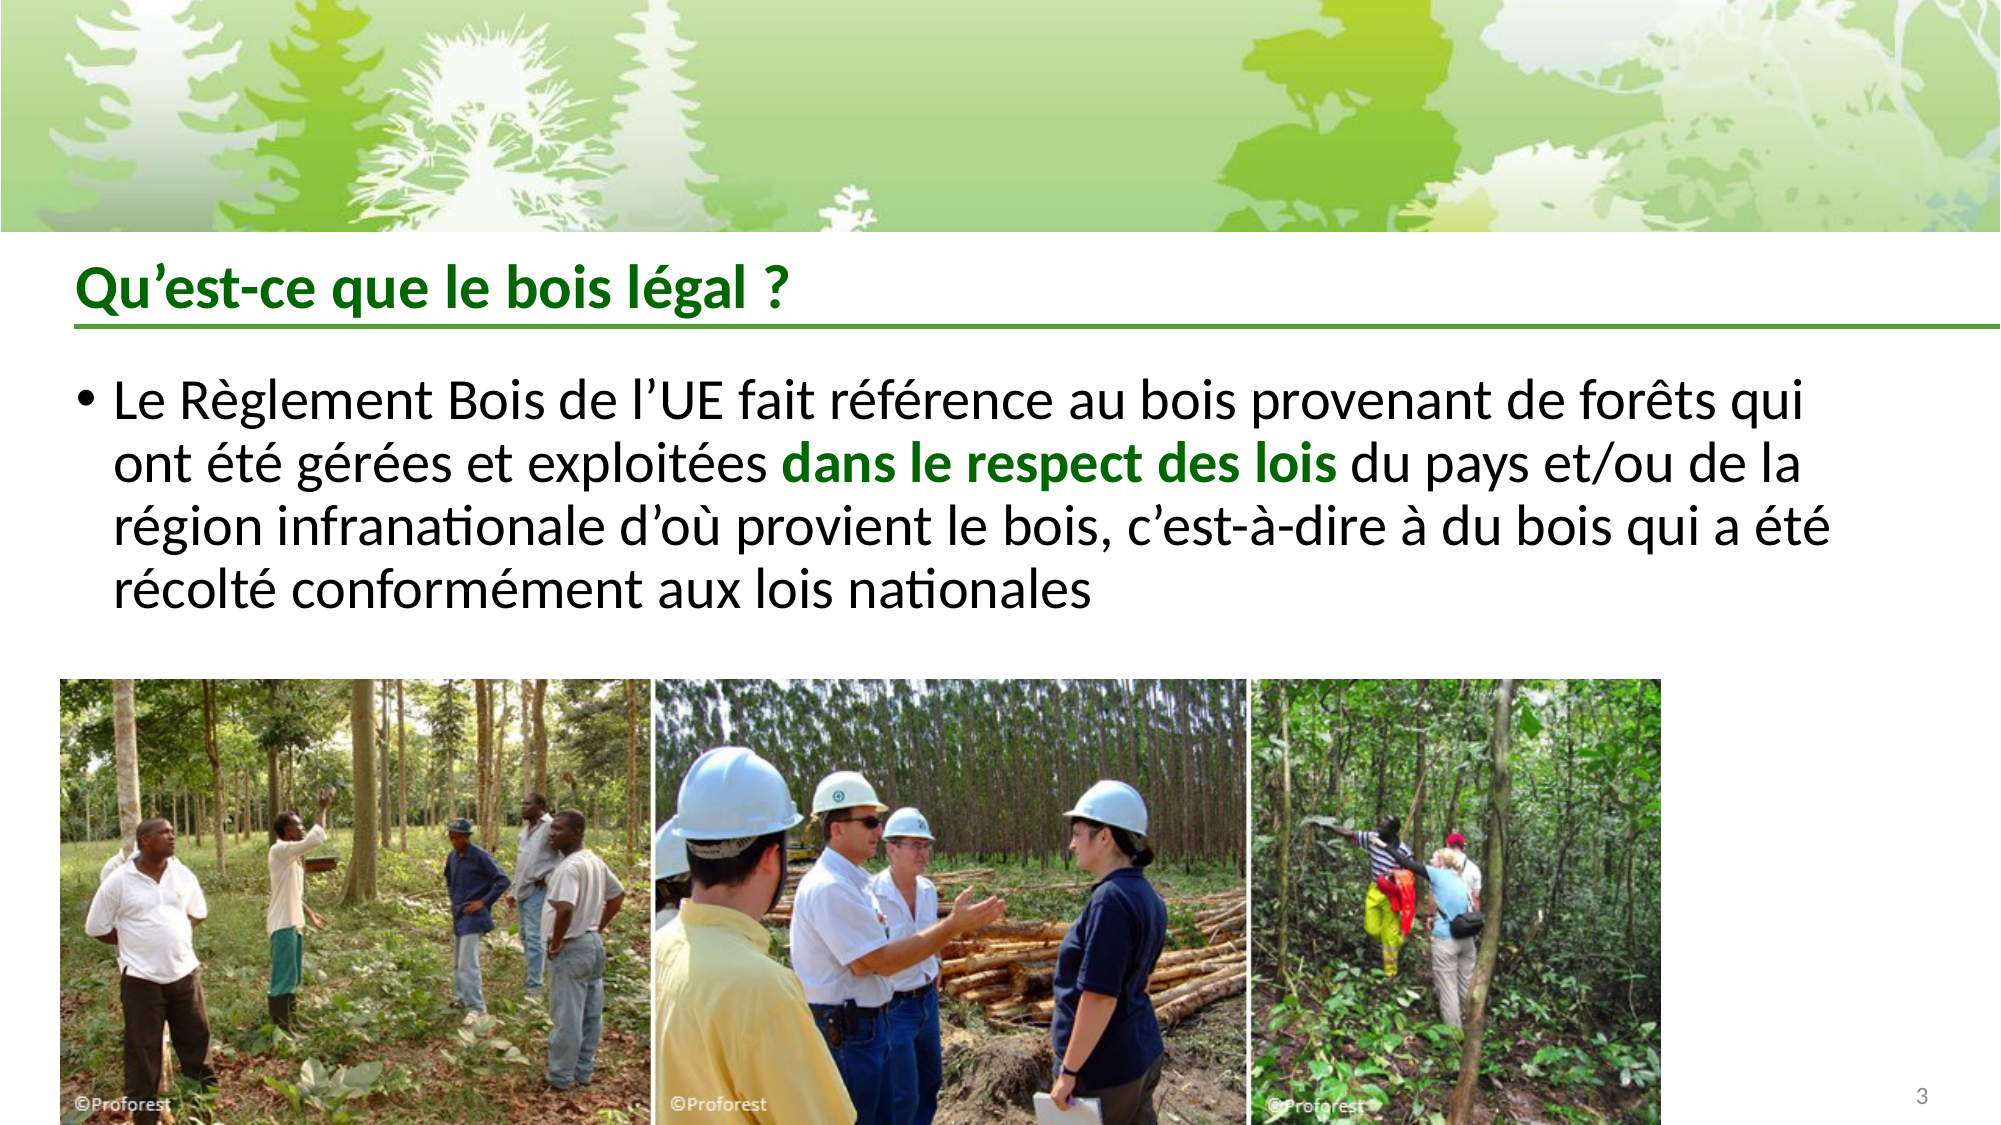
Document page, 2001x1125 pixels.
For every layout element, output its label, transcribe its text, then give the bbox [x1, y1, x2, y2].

list Le Règlement Bois de l’UE fait référence au bois provenant de forêts qui ont été gérées et exploitées dans le respect des lois du pays et/ou de la région infranationale d’où provient le bois, c’est-à-dire à du bois qui a été récolté conformément aux lois nationales [60, 362, 1895, 1065]
picture [60, 679, 1661, 1125]
slide_number 3 [1661, 1065, 1944, 1125]
picture [0, 0, 2000, 232]
title Qu’est-ce que le bois légal ? [60, 194, 1411, 362]
